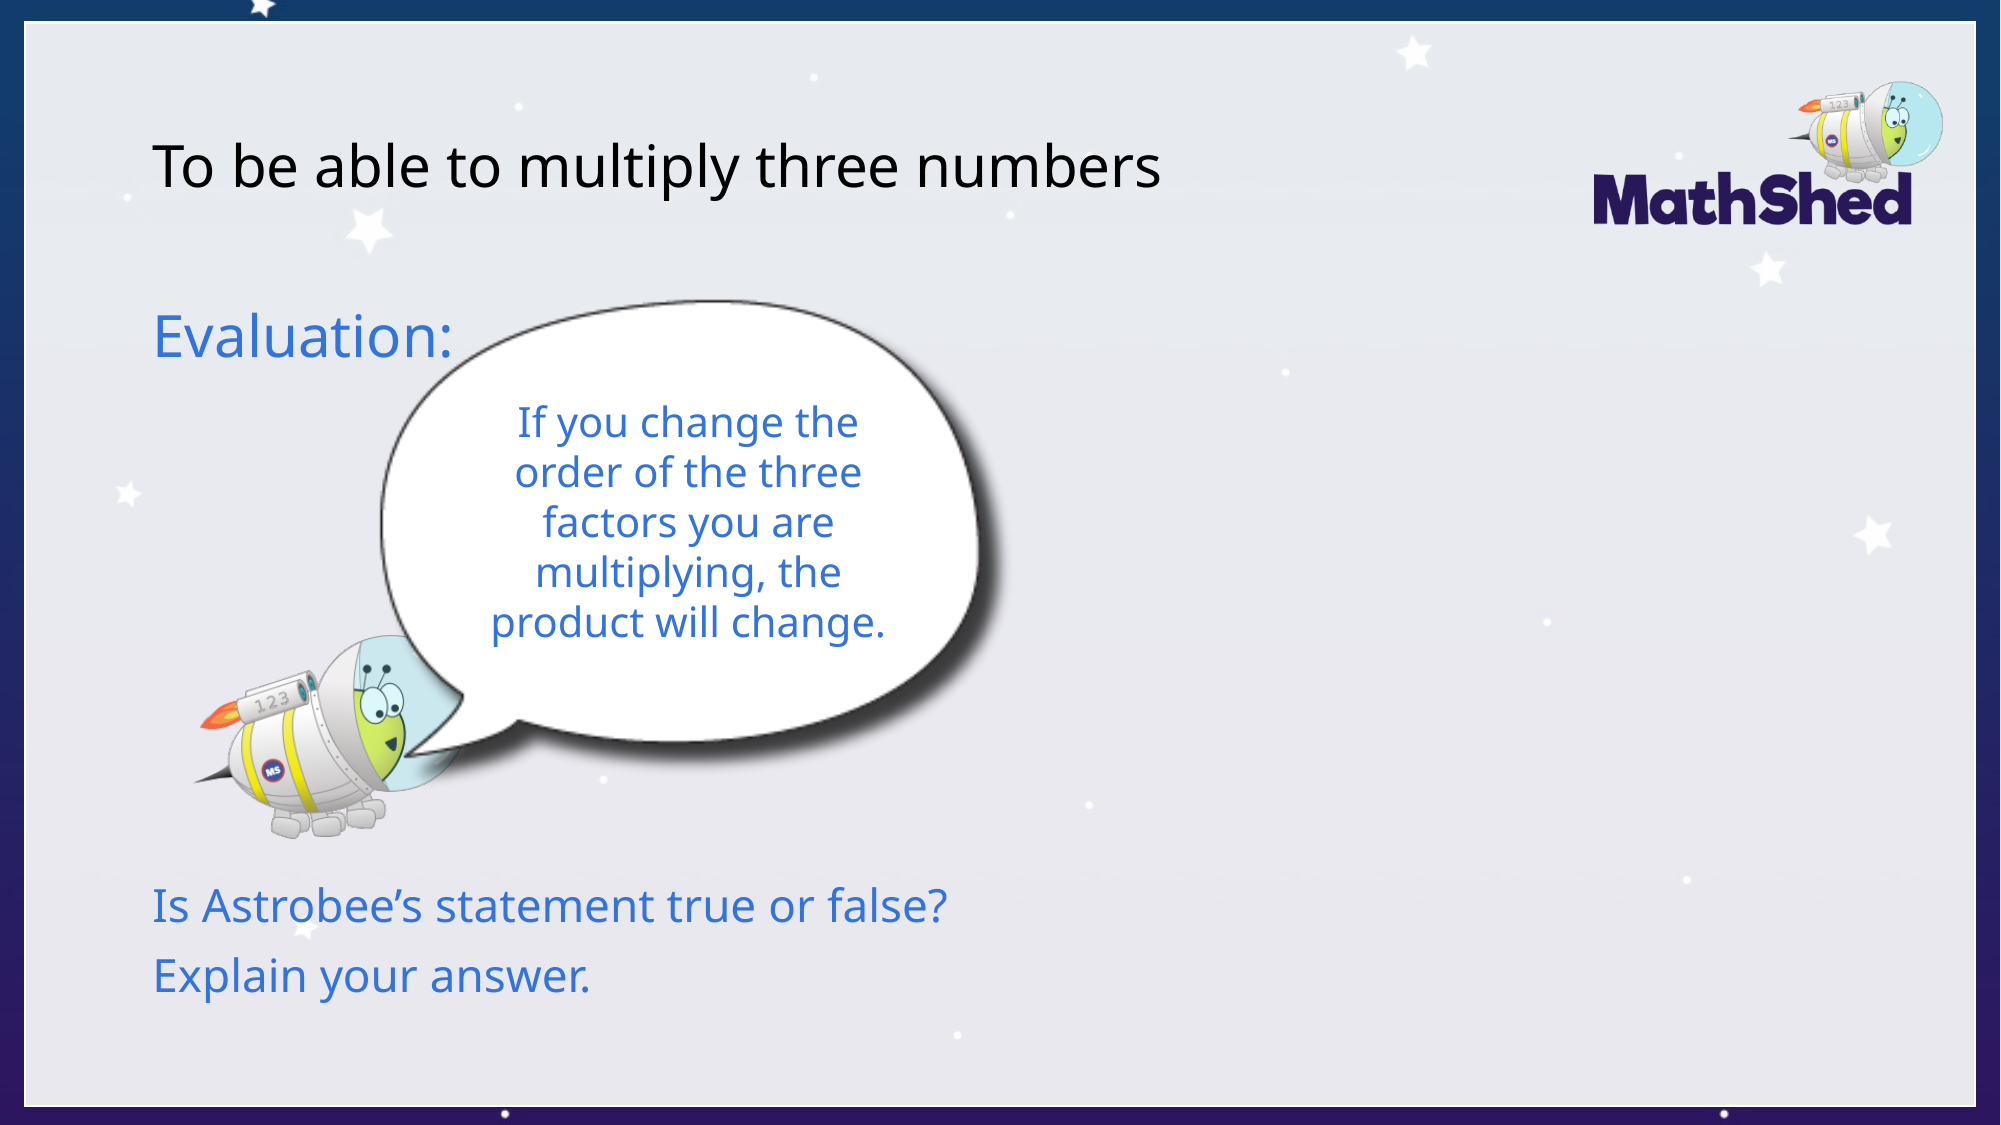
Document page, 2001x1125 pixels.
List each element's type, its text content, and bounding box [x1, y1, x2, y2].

list Evaluation: Is Astrobee’s statement true or false? Explain your answer. [137, 299, 1863, 1014]
title To be able to multiply three numbers [137, 59, 1578, 278]
picture [0, 0, 2001, 1125]
